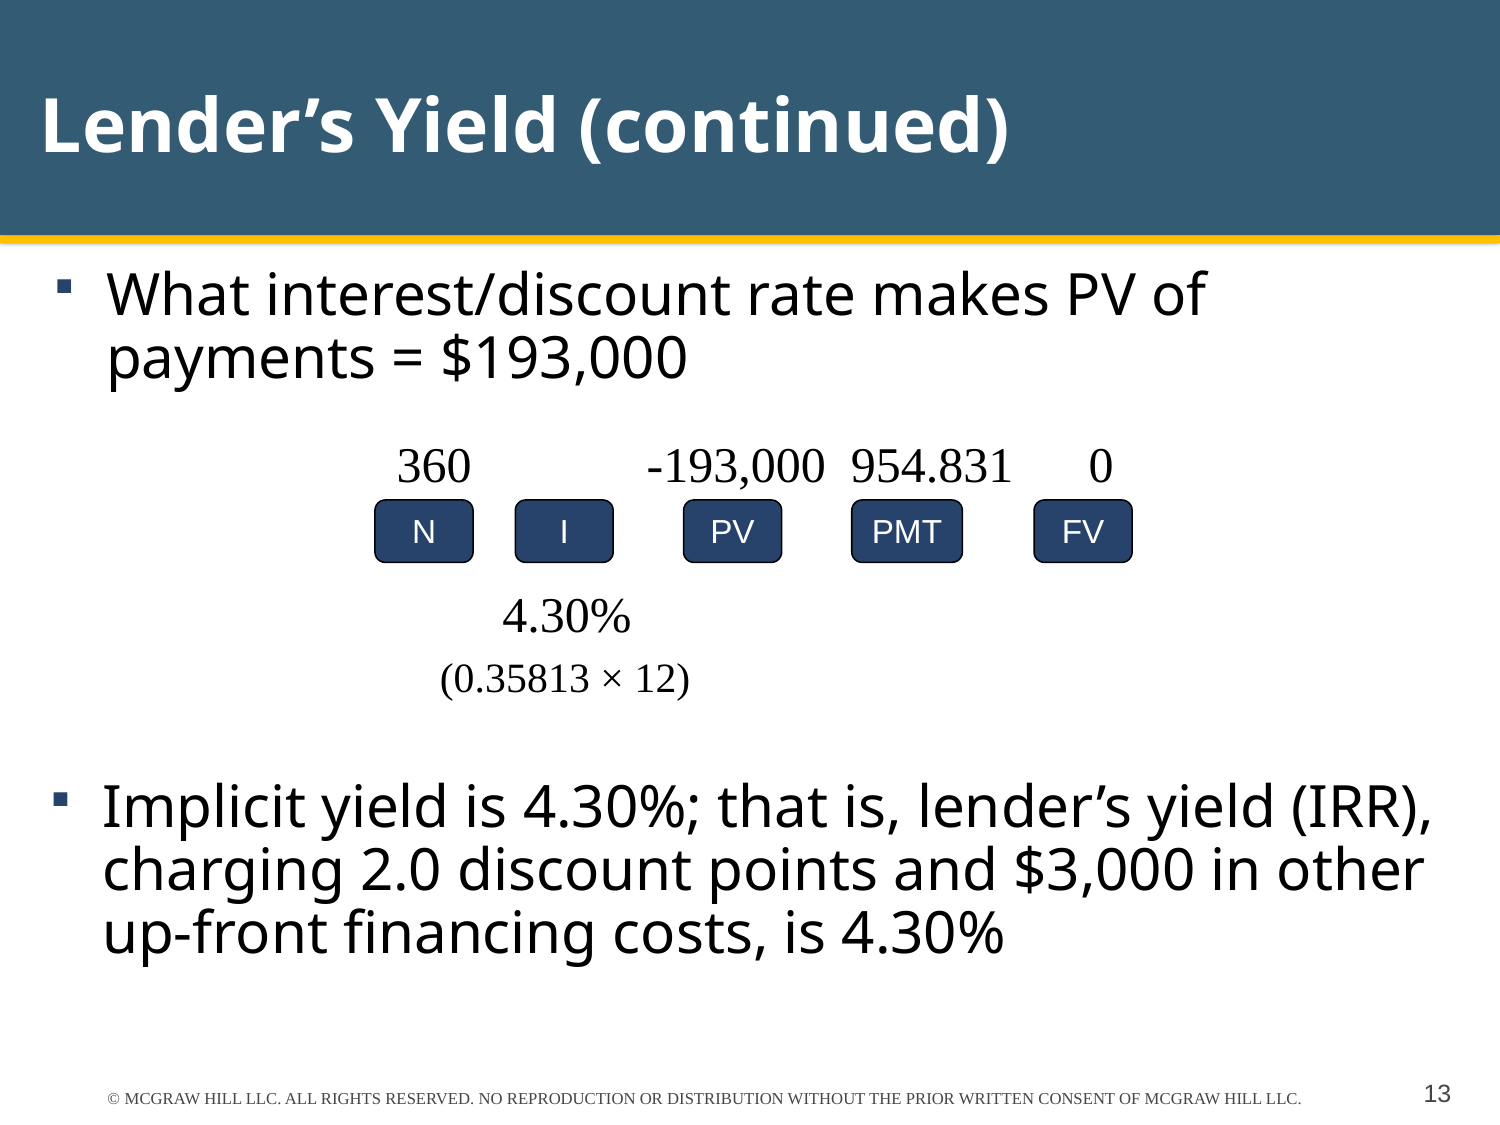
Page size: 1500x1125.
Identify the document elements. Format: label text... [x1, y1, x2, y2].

slide_number 13 [1345, 1062, 1467, 1108]
text_box 4.30% (0.35813 × 12) [337, 574, 733, 710]
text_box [374, 499, 1133, 563]
list What interest/discount rate makes PV of payments = $193,000 [24, 249, 1467, 400]
footer © MCGRAW HILL LLC. ALL RIGHTS RESERVED. NO REPRODUCTION OR DISTRIBUTION WITHOUT THE PRIOR WRITTEN CONSENT OF MCGRAW HILL LLC. [75, 1062, 1337, 1108]
text_box Implicit yield is 4.30%; that is, lender’s yield (IRR), charging 2.0 discount points and $3,000 in other up-front financing costs, is 4.30% [21, 762, 1463, 975]
text_box 360 -193,000 954.831 0 [381, 424, 1129, 498]
title Lender’s Yield (continued) [24, 45, 1375, 200]
